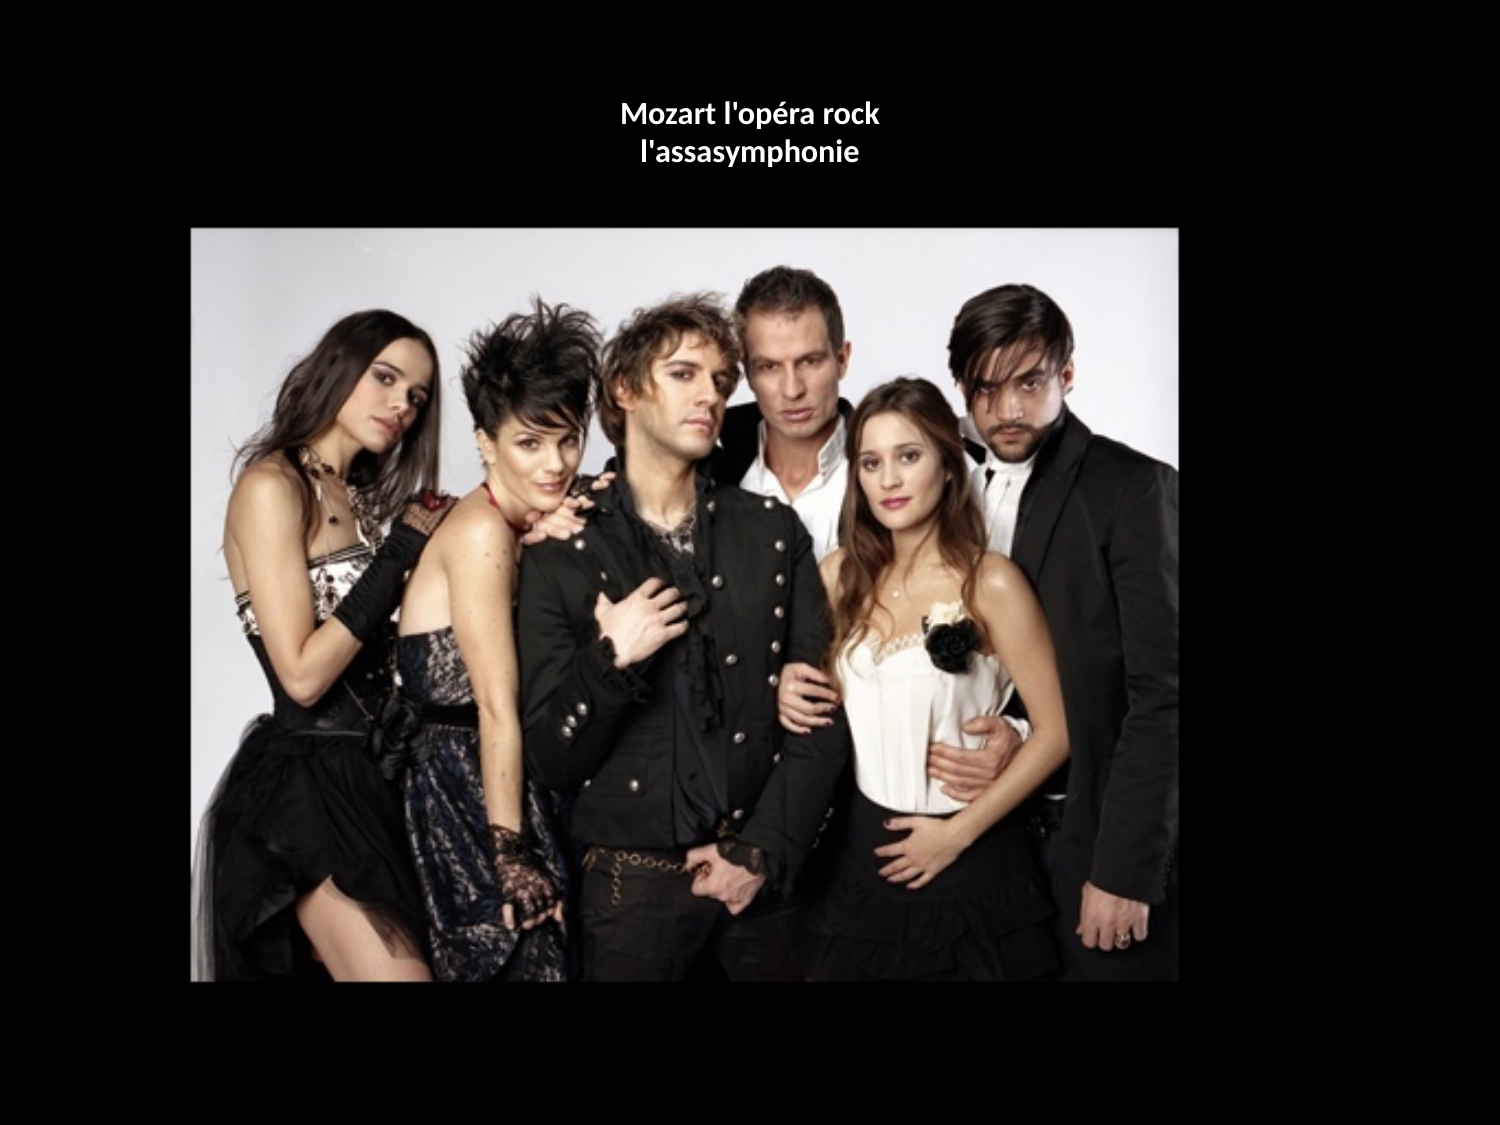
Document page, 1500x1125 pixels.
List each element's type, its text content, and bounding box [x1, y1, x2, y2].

title Mozart l'opéra rock l'assasymphonie [75, 45, 1425, 233]
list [187, 222, 1189, 989]
